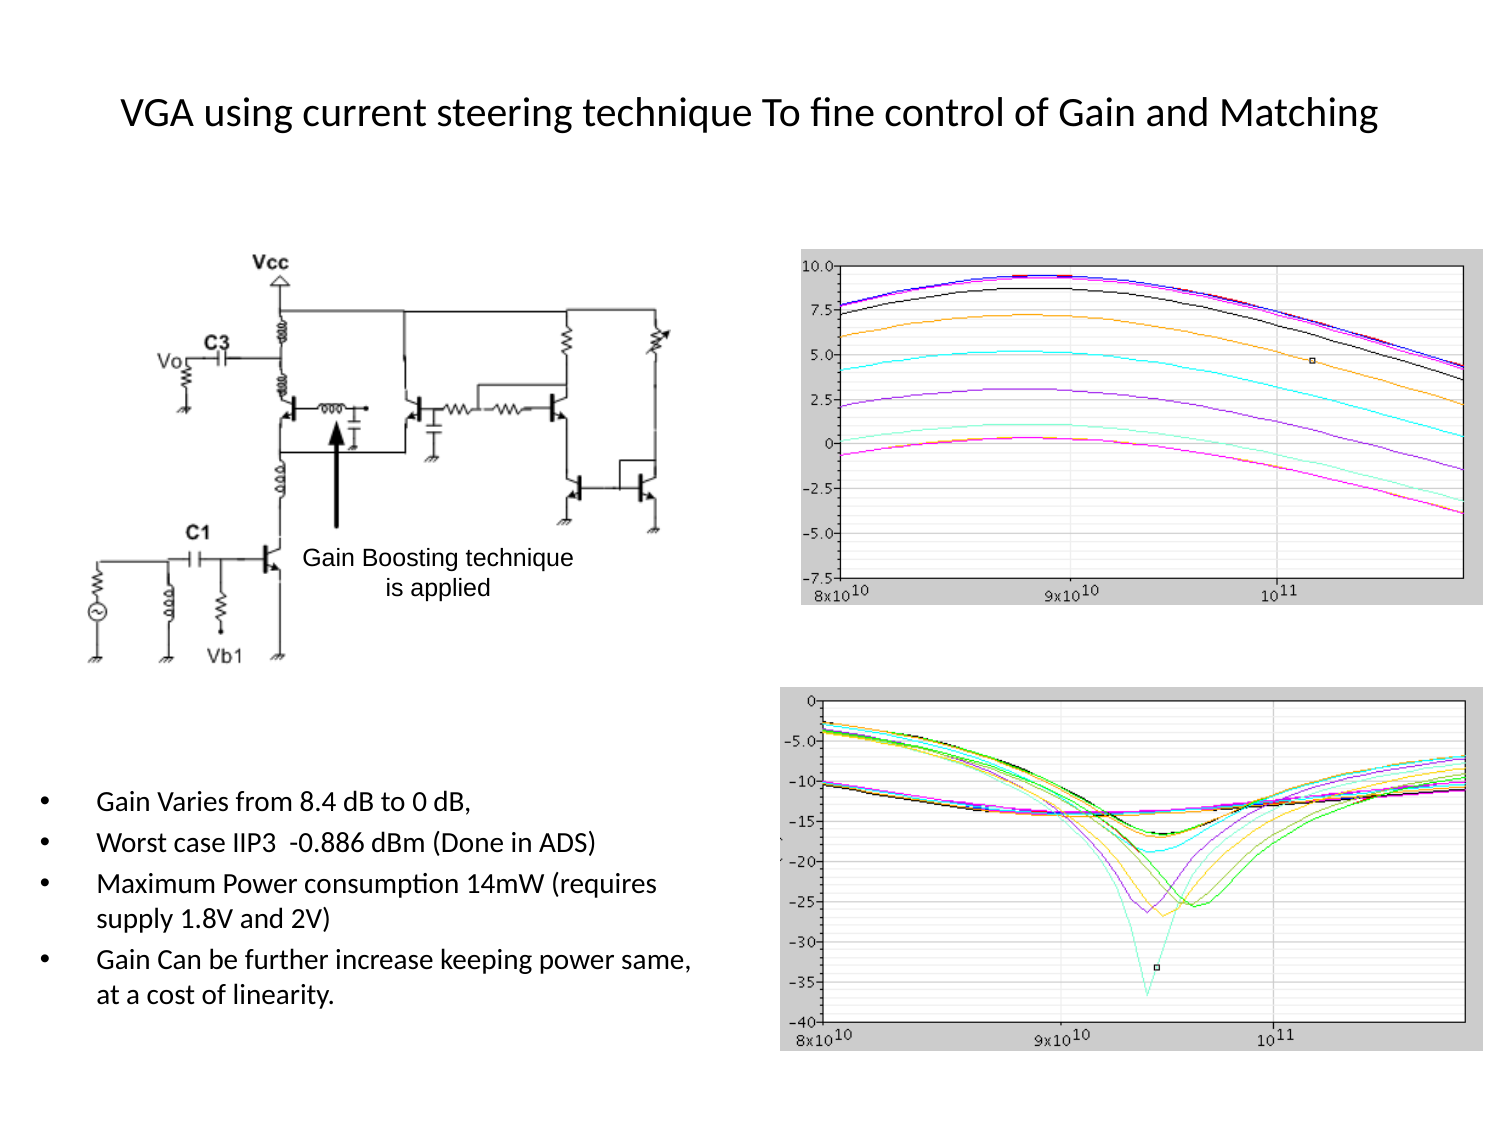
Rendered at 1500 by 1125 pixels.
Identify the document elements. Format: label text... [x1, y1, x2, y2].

picture [87, 246, 671, 671]
picture [780, 687, 1483, 1051]
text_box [299, 537, 578, 607]
list Gain Varies from 8.4 dB to 0 dB, Worst case IIP3 -0.886 dBm (Done in ADS) Maximum Power consumption 14mW (requires supply 1.8V and 2V) Gain Can be further increase keeping power same, at a cost of linearity. [24, 774, 721, 1051]
title VGA using current steering technique To fine control of Gain and Matching [75, 45, 1425, 175]
picture [801, 249, 1483, 605]
